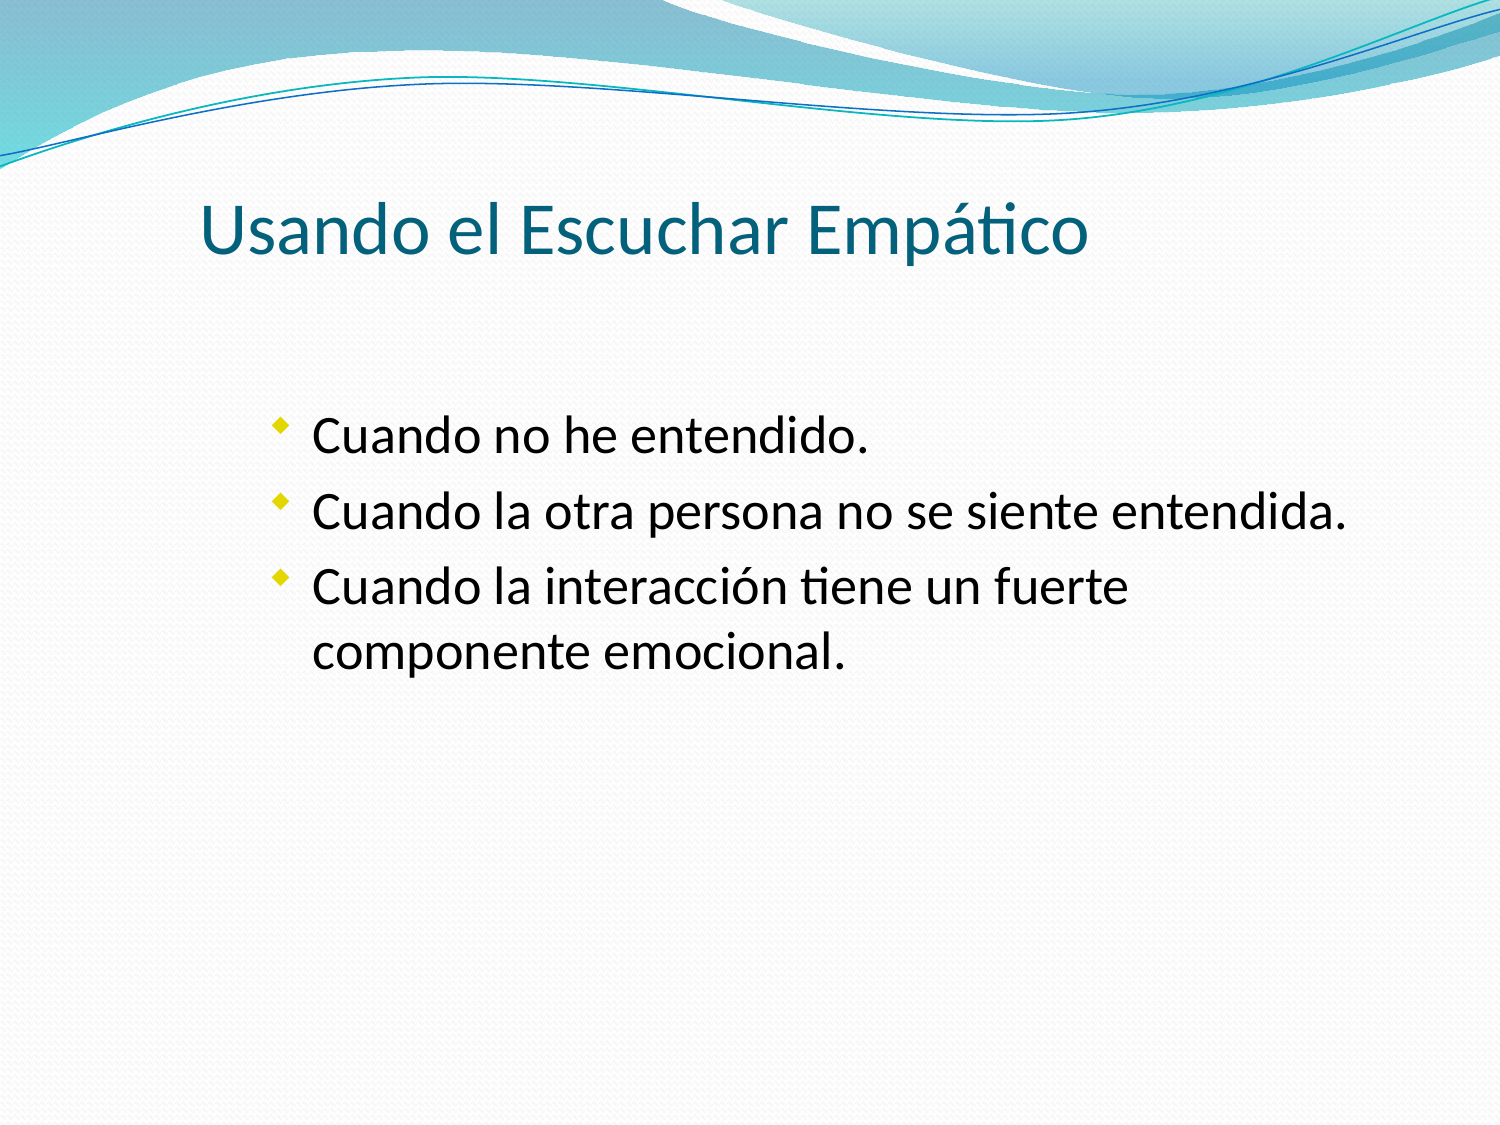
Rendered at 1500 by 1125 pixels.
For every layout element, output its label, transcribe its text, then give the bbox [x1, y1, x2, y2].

list Cuando no he entendido. Cuando la otra persona no se siente entendida. Cuando la interacción tiene un fuerte componente emocional. [252, 391, 1374, 838]
title Usando el Escuchar Empático [198, 163, 1382, 270]
